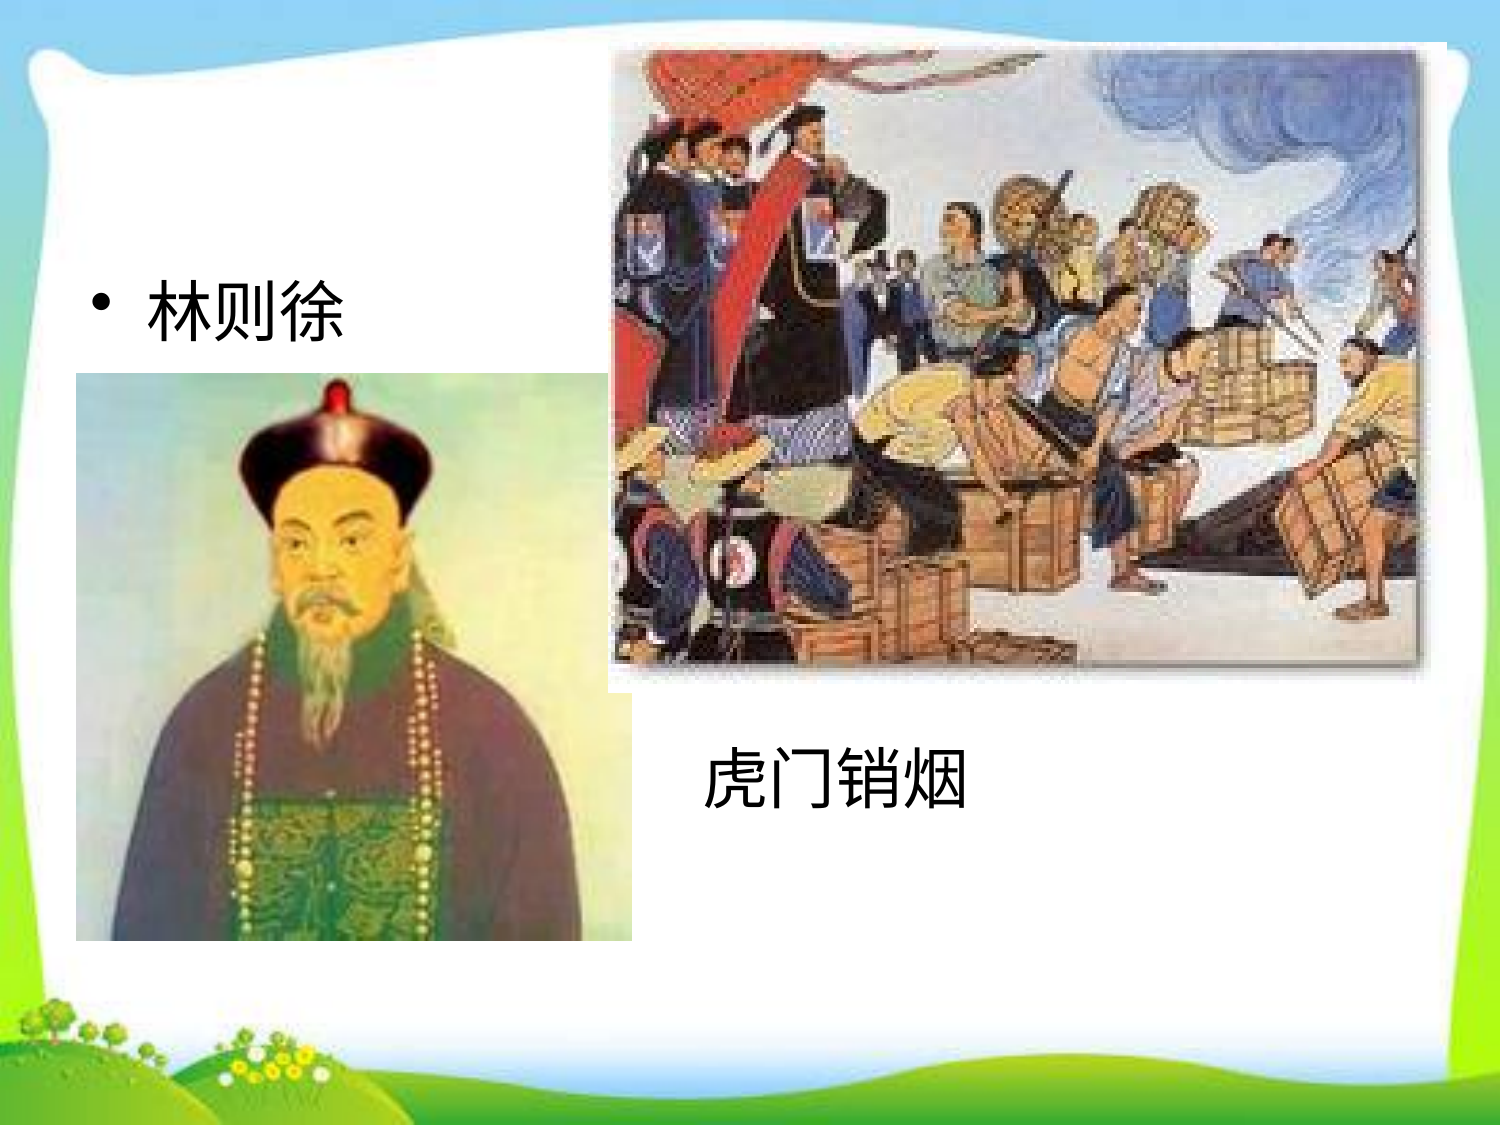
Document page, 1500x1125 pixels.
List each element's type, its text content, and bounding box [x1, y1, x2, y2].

picture [0, 0, 1500, 1125]
list 林则徐 虎门销烟 [74, 701, 1426, 1006]
list 林则徐 虎门销烟 [74, 262, 603, 373]
title 禁烟 [74, 44, 605, 233]
